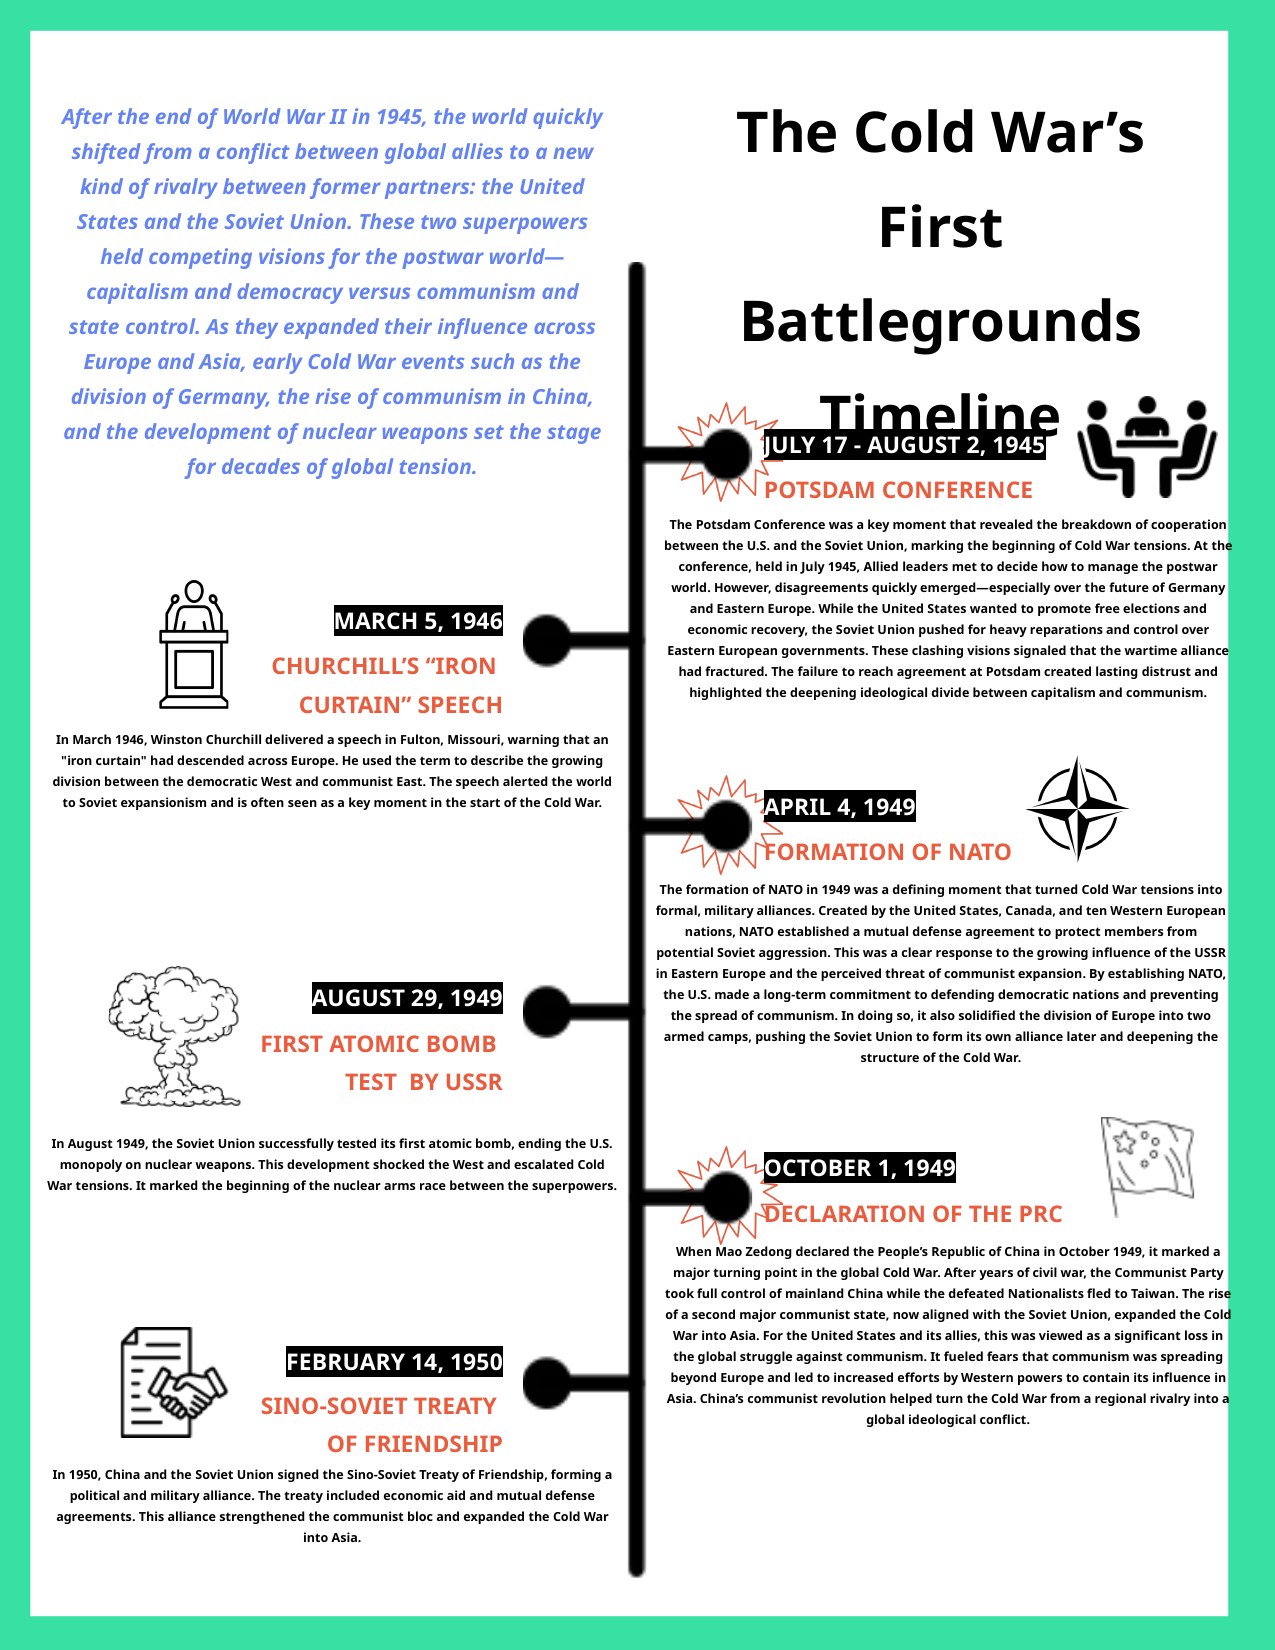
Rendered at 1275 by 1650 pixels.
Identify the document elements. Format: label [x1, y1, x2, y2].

text_box [30, 30, 1229, 1617]
